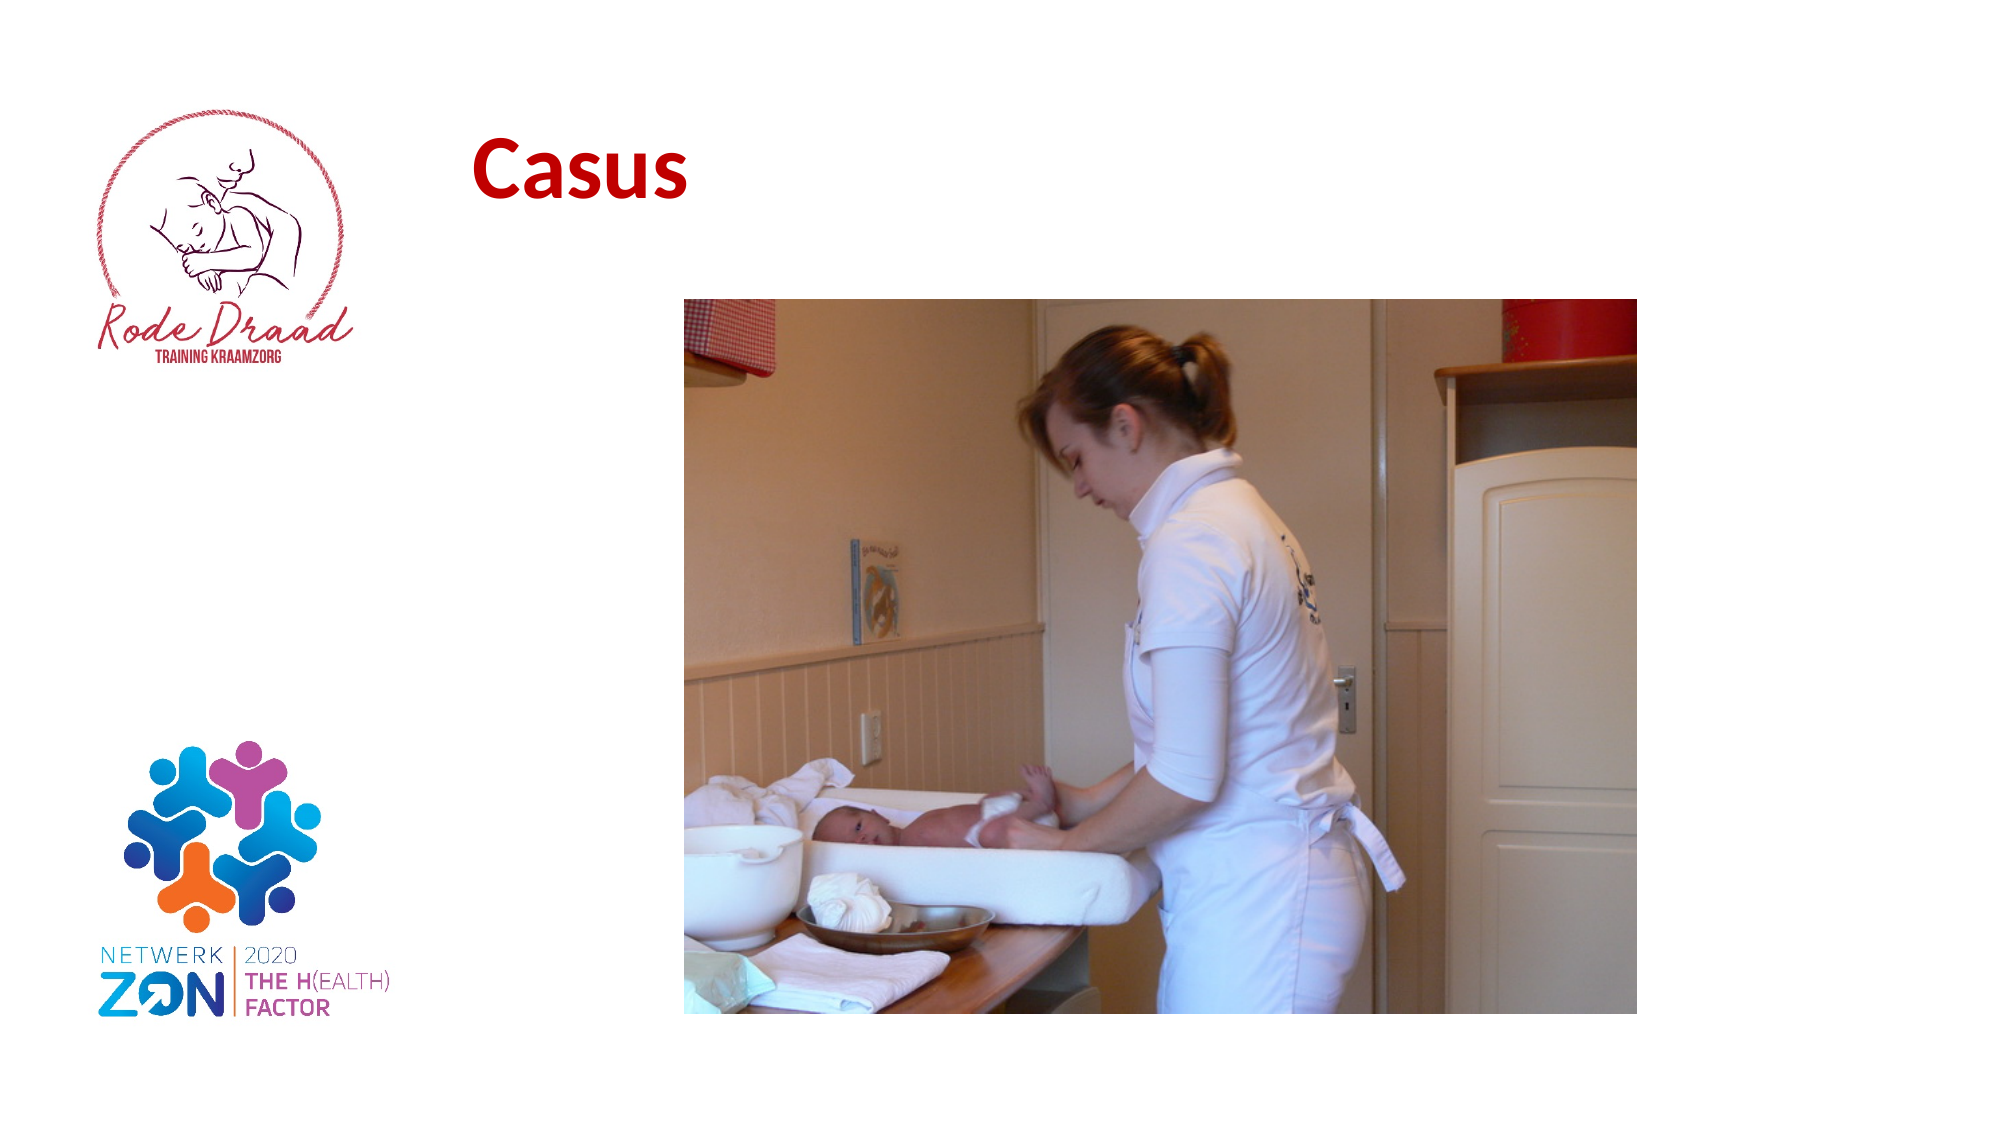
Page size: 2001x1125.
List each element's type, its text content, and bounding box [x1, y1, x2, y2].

picture [0, 75, 458, 415]
picture [44, 697, 414, 1067]
title Casus [457, 59, 1863, 278]
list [684, 299, 1637, 1014]
